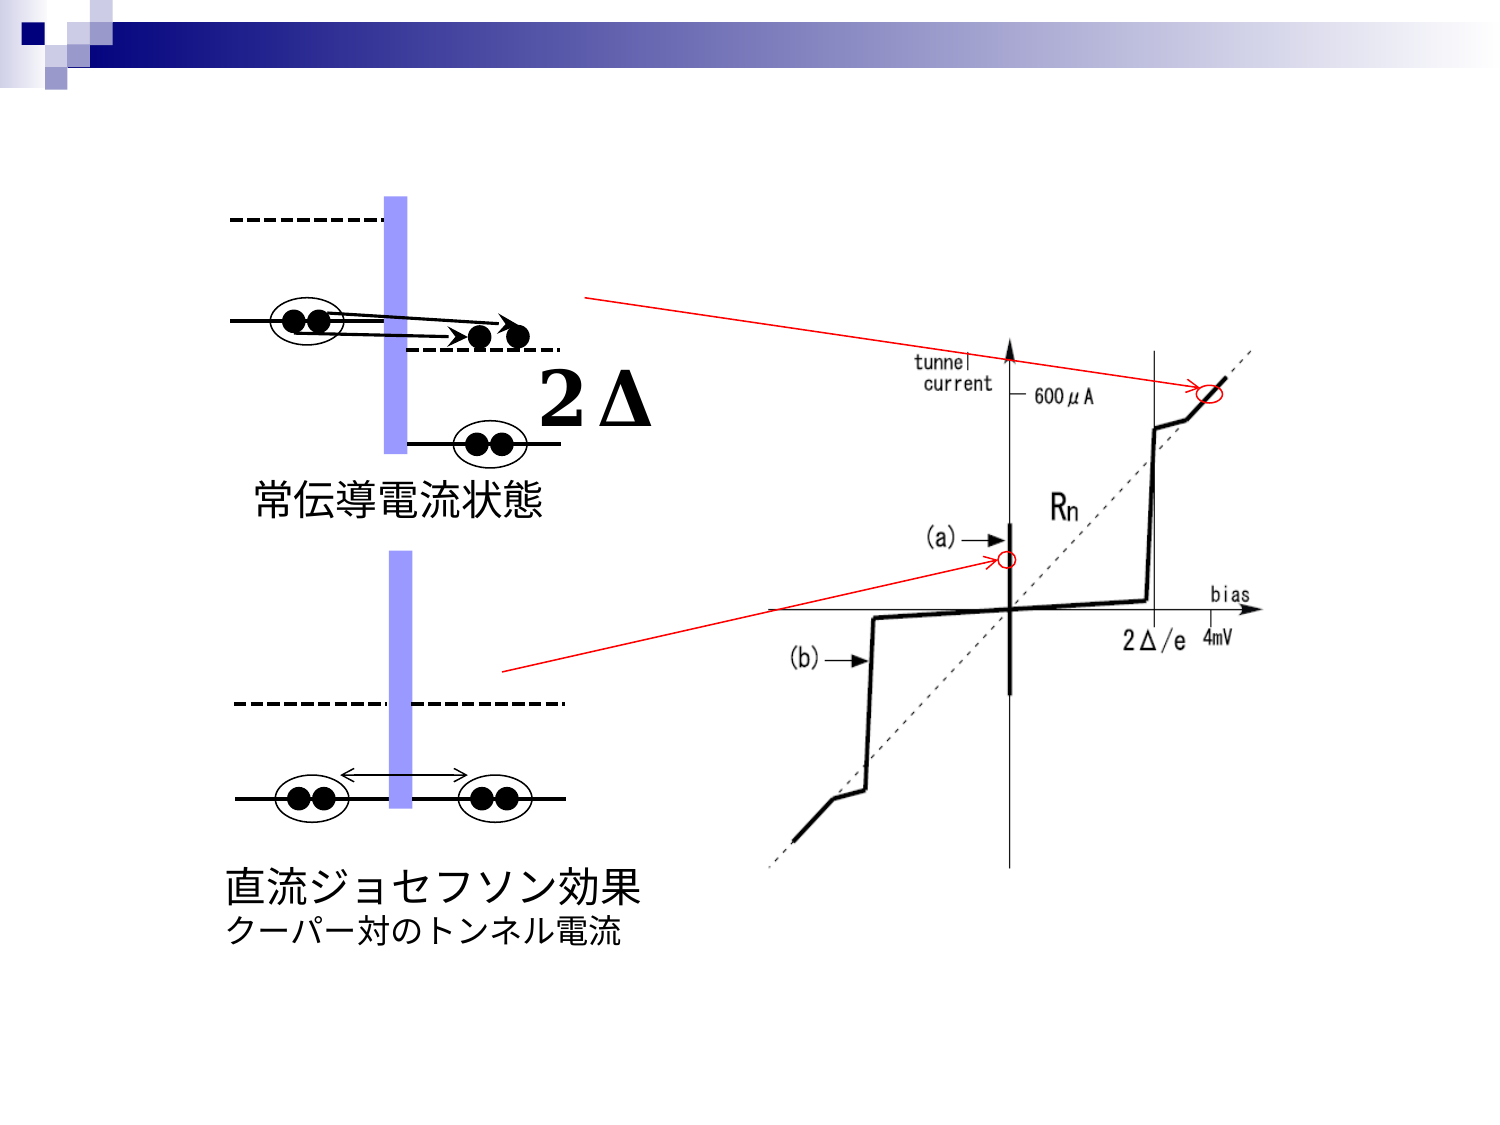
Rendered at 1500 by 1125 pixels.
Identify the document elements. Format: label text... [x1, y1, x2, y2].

picture [714, 299, 1318, 894]
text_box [453, 420, 528, 469]
text_box [383, 196, 408, 311]
text_box [469, 333, 492, 348]
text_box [326, 312, 519, 326]
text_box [293, 332, 469, 338]
text_box [383, 346, 408, 455]
text_box 常伝導電流状態 [237, 465, 560, 531]
text_box [506, 326, 530, 349]
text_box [458, 774, 533, 823]
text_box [501, 559, 999, 673]
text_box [274, 774, 350, 823]
text_box [388, 784, 413, 809]
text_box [269, 297, 345, 346]
text_box 直流ジョセフソン効果 クーパー対のトンネル電流 [209, 852, 657, 958]
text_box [584, 297, 1201, 389]
text_box [388, 550, 413, 774]
